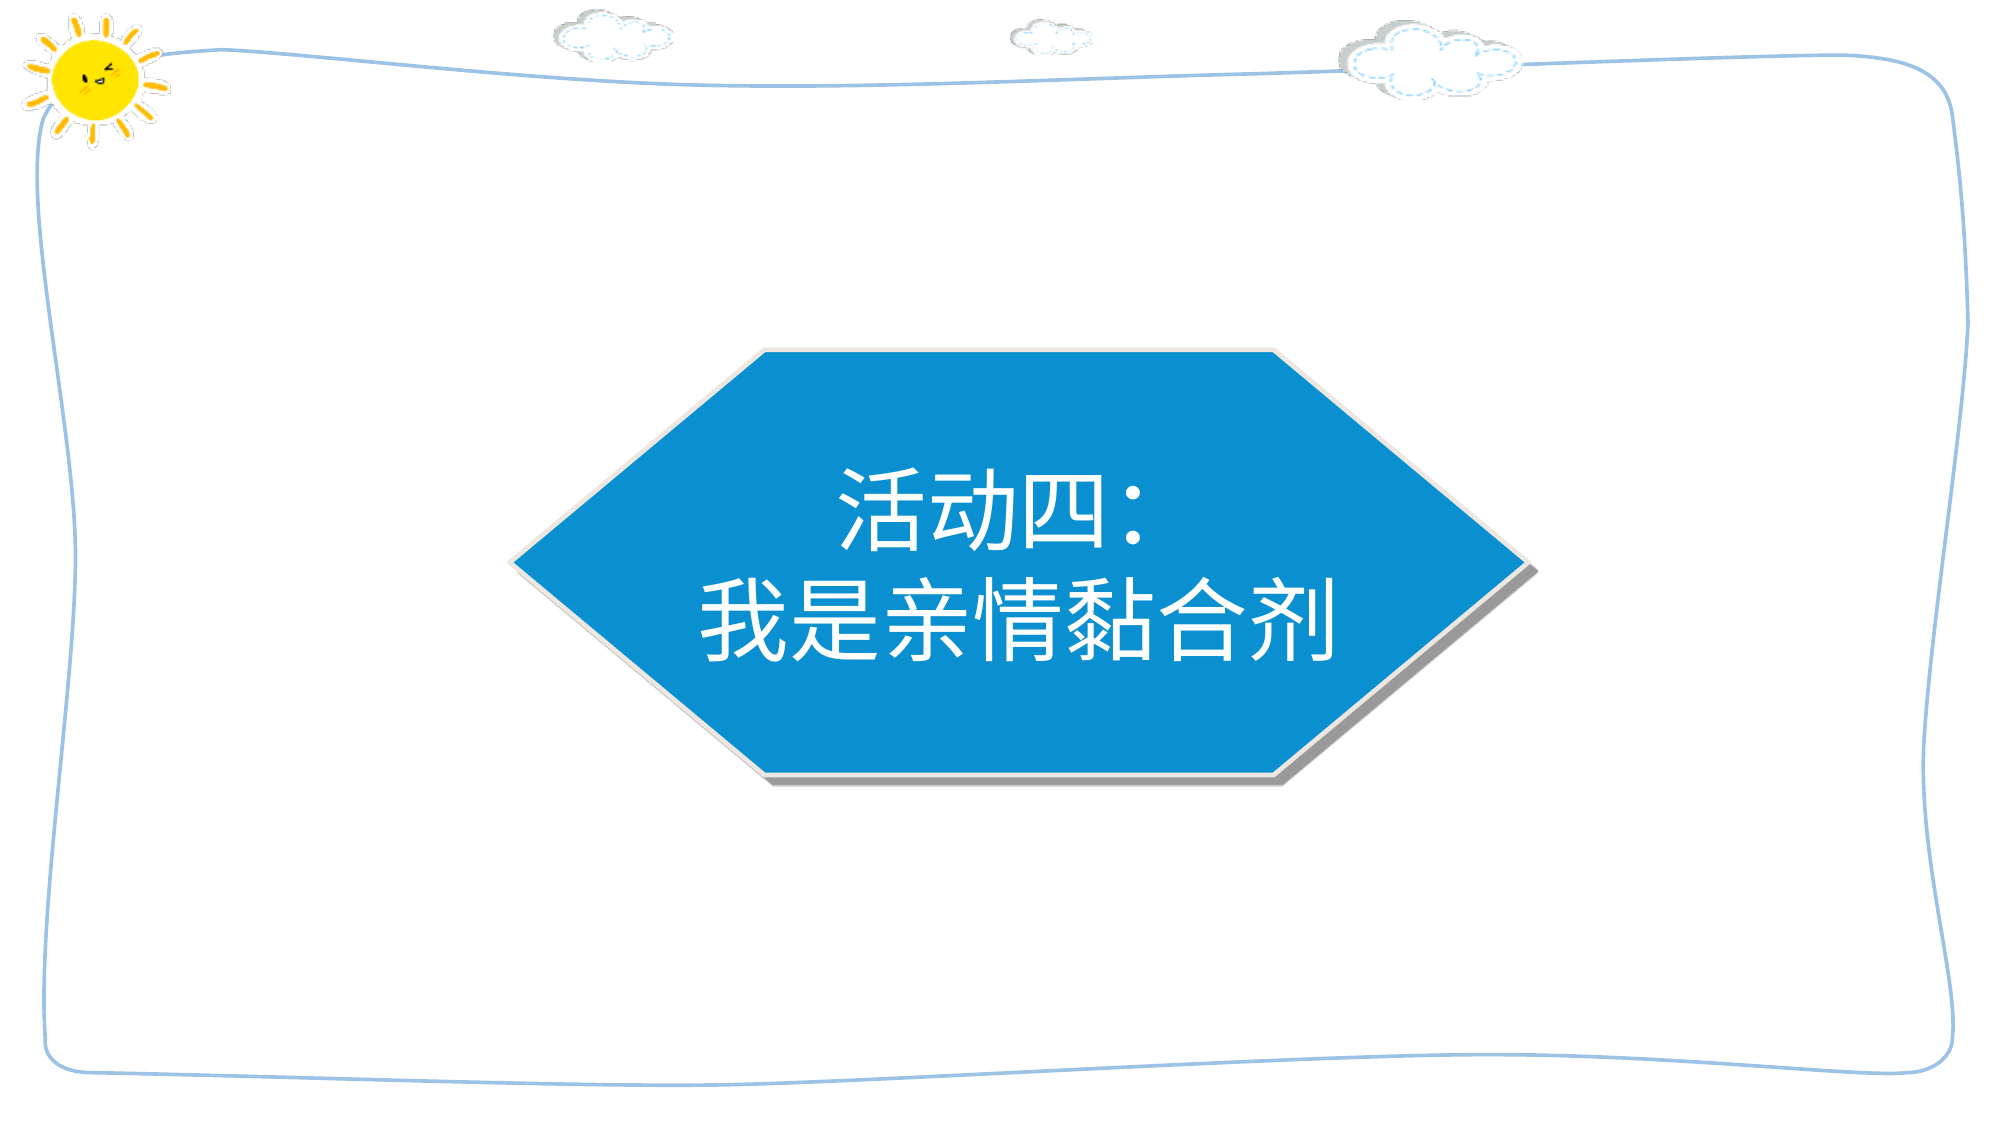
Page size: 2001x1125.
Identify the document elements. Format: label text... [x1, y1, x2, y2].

picture [15, 12, 174, 152]
picture [1338, 16, 1524, 101]
text_box 活动四： 我是亲情黏合剂 [509, 349, 1529, 775]
picture [1010, 18, 1094, 56]
picture [553, 7, 675, 63]
